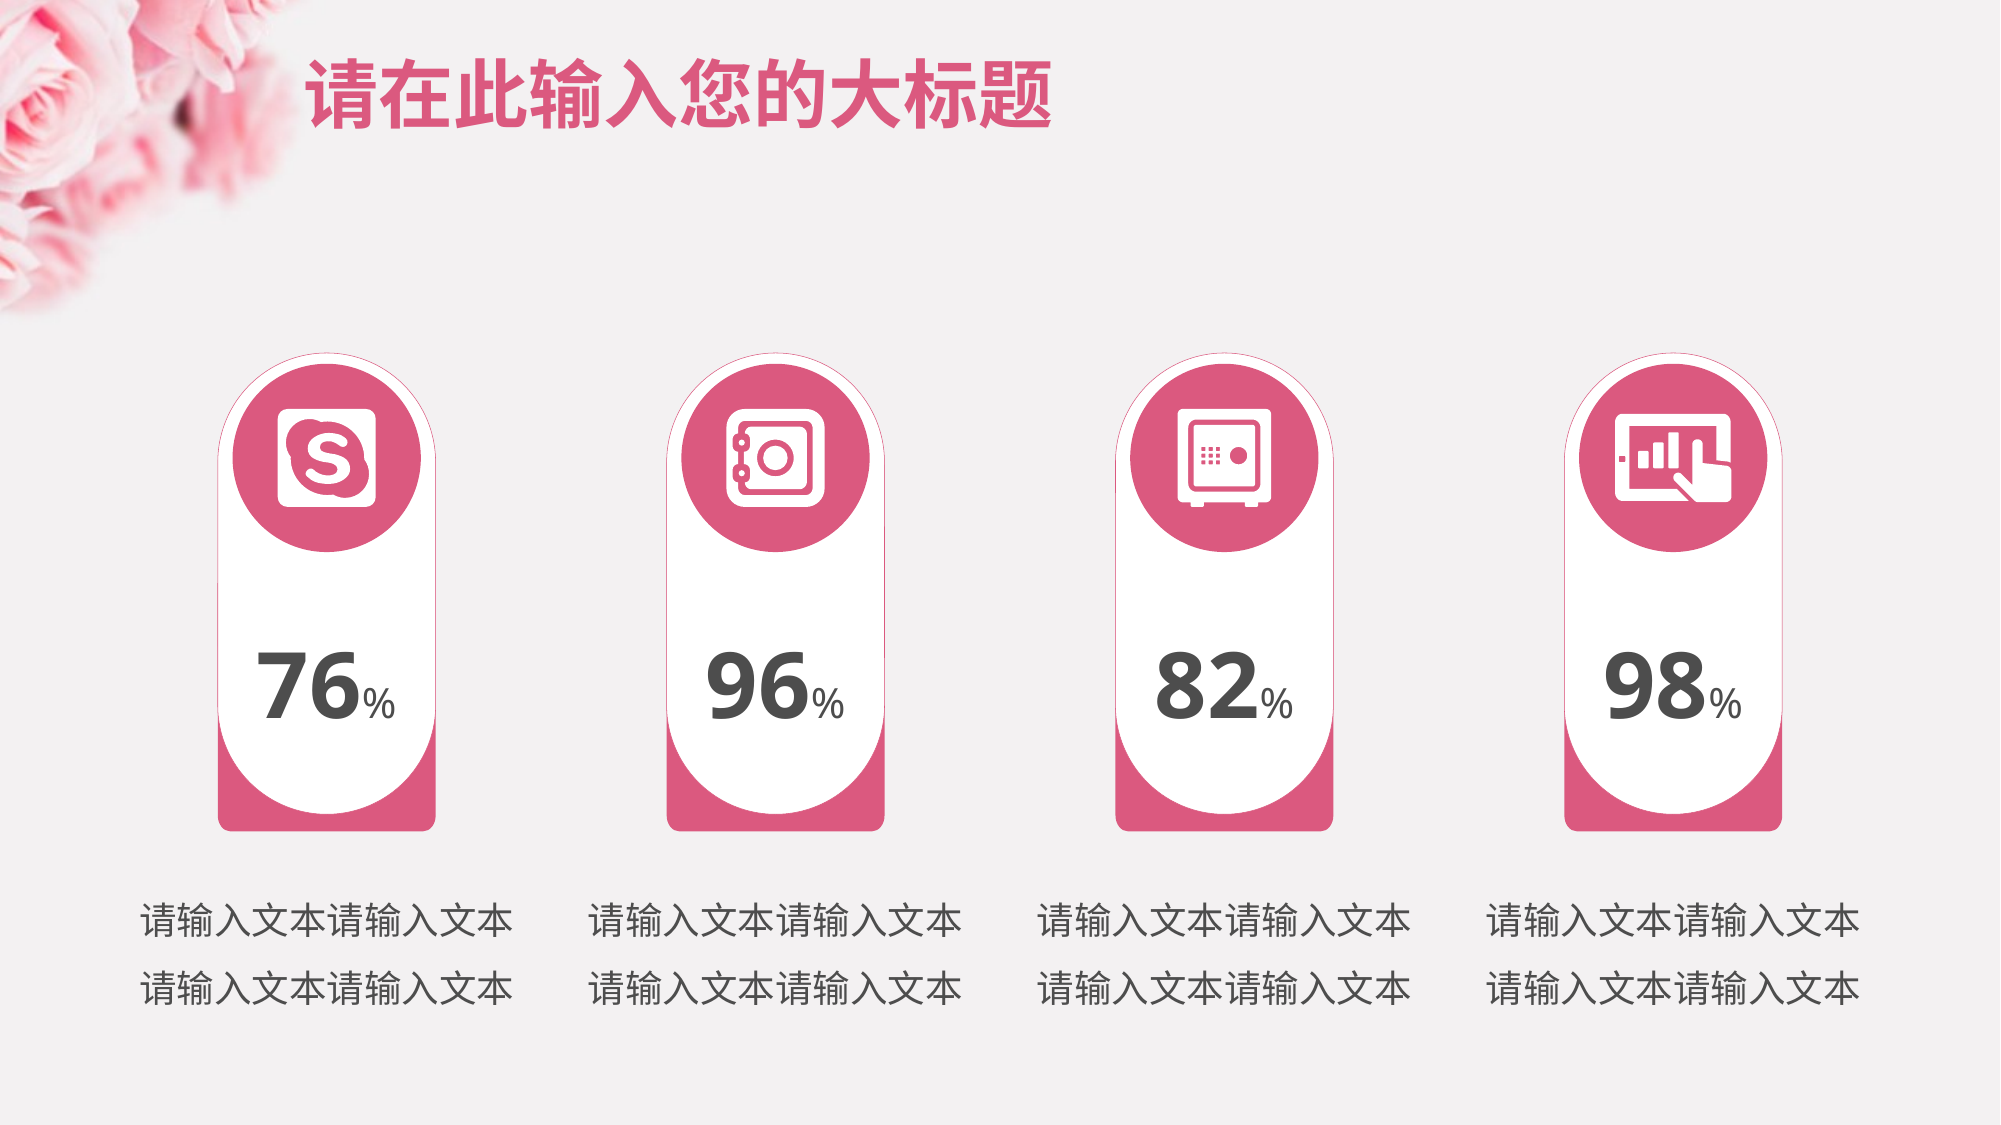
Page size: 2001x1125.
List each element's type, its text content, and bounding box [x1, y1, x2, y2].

text_box [1578, 362, 1769, 554]
text_box [1563, 351, 1784, 620]
title 请在此输入您的大标题 [288, 16, 1876, 182]
text_box [231, 362, 422, 554]
text_box 96% [644, 620, 907, 745]
text_box [1673, 439, 1732, 503]
text_box [1114, 351, 1335, 620]
text_box [680, 362, 871, 554]
text_box [673, 745, 879, 816]
text_box 98% [1541, 620, 1805, 745]
text_box [1615, 413, 1731, 501]
text_box [665, 351, 886, 620]
text_box [1129, 362, 1320, 554]
text_box [277, 408, 376, 507]
text_box 请输入文本请输入文本请输入文本请输入文本 [568, 859, 983, 1025]
text_box [1114, 745, 1335, 833]
text_box [224, 745, 430, 816]
text_box 请输入文本请输入文本请输入文本请输入文本 [1017, 859, 1432, 1025]
picture [0, 0, 2000, 1125]
text_box [726, 408, 825, 507]
text_box 请输入文本请输入文本请输入文本请输入文本 [1466, 859, 1881, 1025]
text_box [1563, 745, 1784, 833]
text_box [216, 745, 437, 833]
text_box 76% [195, 620, 458, 745]
text_box [665, 745, 886, 833]
text_box [216, 351, 437, 620]
text_box 请输入文本请输入文本请输入文本请输入文本 [119, 859, 534, 1025]
text_box [1570, 745, 1776, 816]
text_box [1177, 408, 1272, 507]
text_box 82% [1093, 620, 1356, 745]
text_box [1121, 745, 1327, 816]
